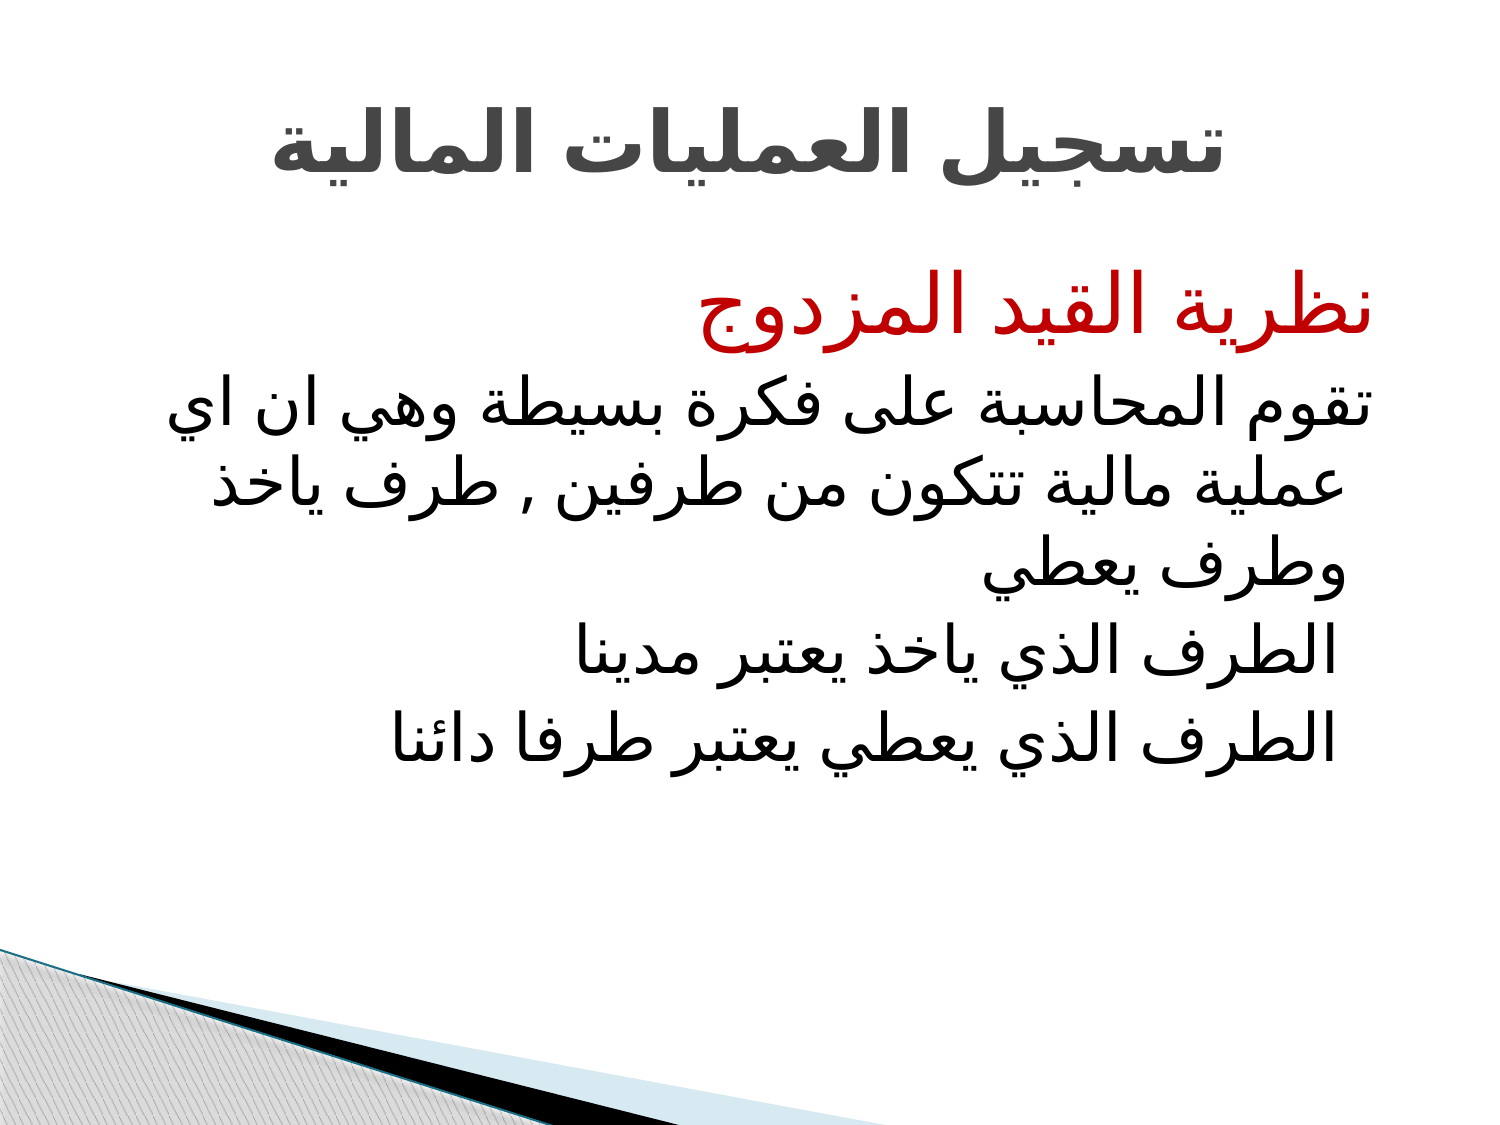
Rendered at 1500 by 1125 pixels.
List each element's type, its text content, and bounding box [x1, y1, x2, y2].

list نظرية القيد المزدوج تقوم المحاسبة على فكرة بسيطة وهي ان اي عملية مالية تتكون من طرفين , طرف ياخذ وطرف يعطي الطرف الذي ياخذ يعتبر مدينا الطرف الذي يعطي يعتبر طرفا دائنا [75, 243, 1425, 986]
title تسجيل العمليات المالية [75, 45, 1425, 233]
